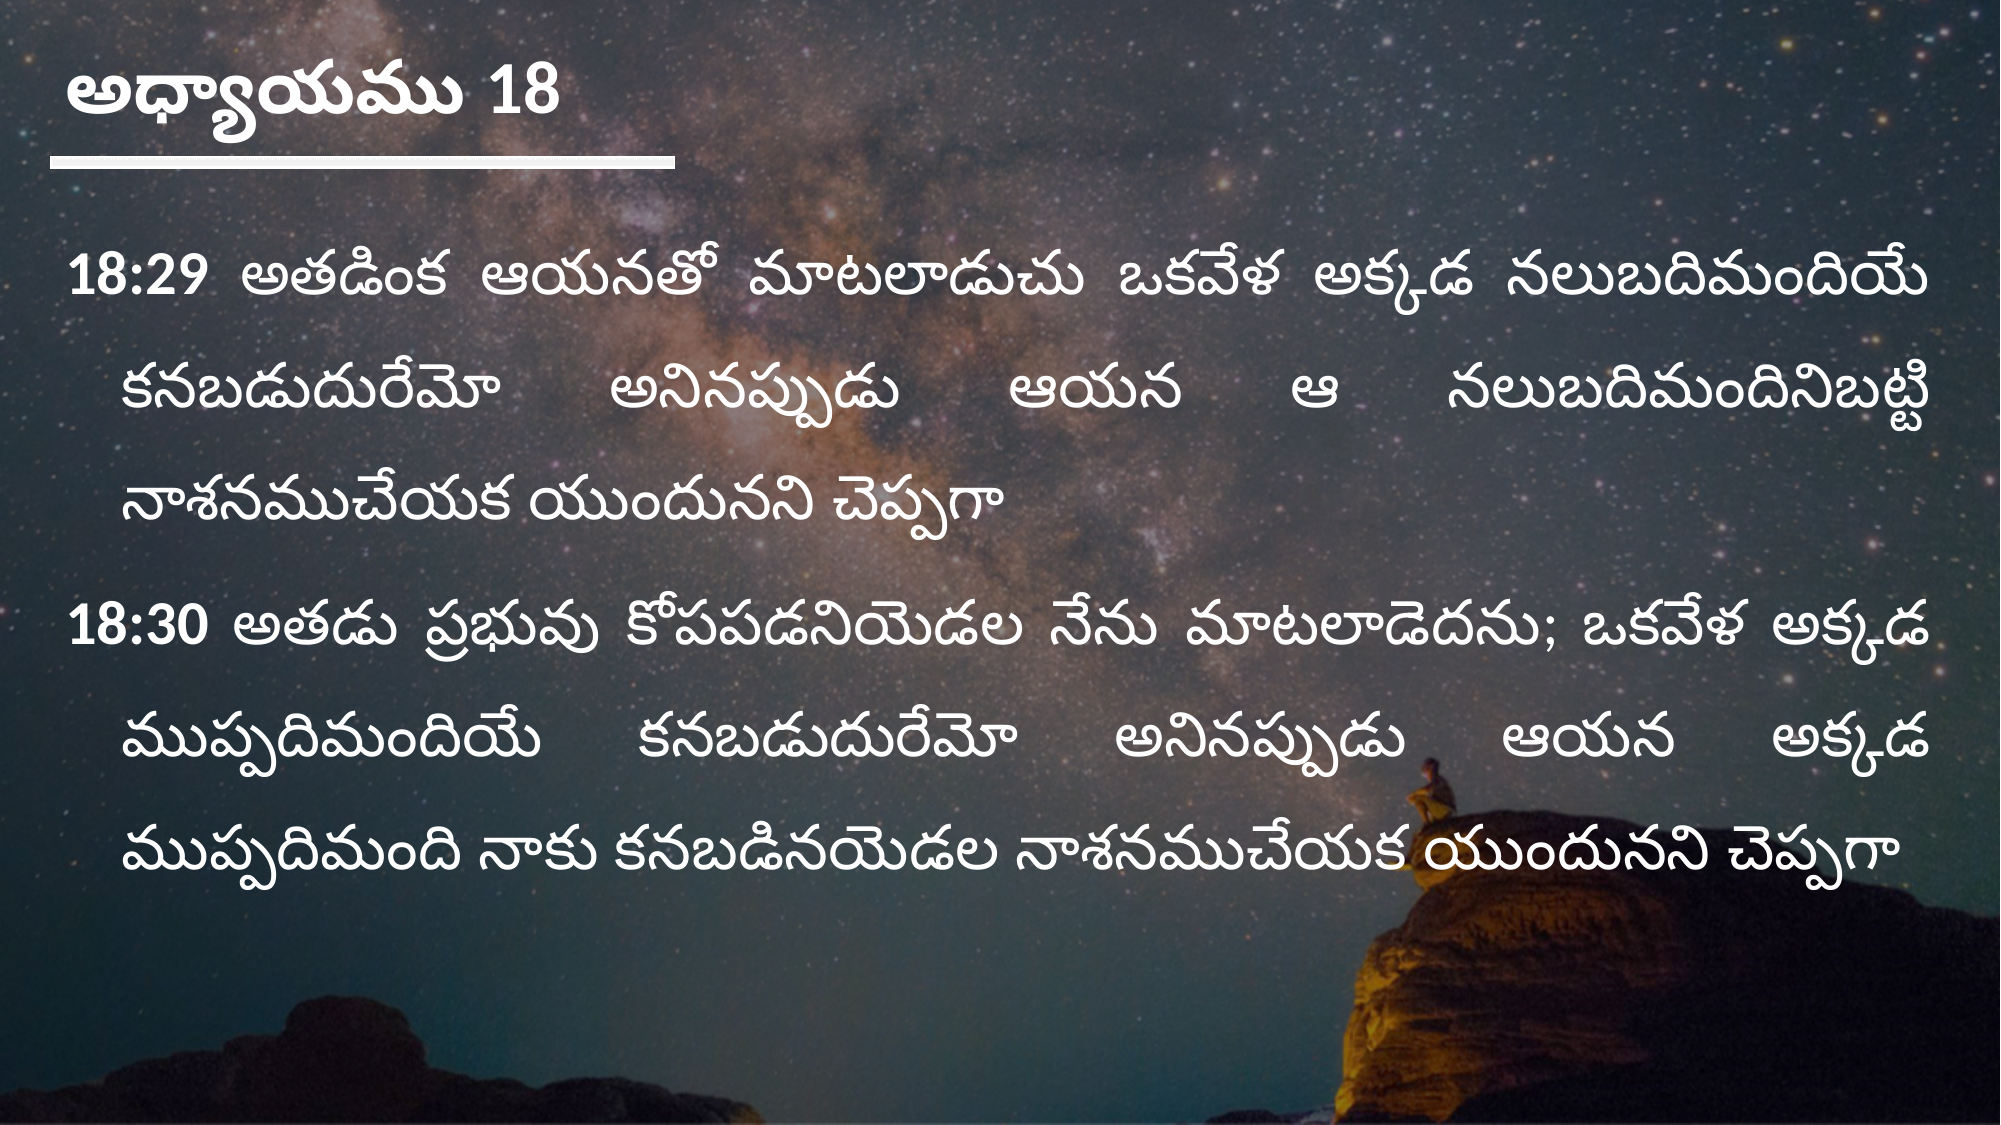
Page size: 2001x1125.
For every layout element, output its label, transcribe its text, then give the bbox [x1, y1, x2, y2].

list 18:29 అతడింక ఆయనతో మాటలాడుచు ఒకవేళ అక్కడ నలుబదిమందియే కనబడుదురేమో అనినప్పుడు ఆయన ఆ నలుబదిమందినిబట్టి నాశనముచేయక యుందునని చెప్పగా 18:30 అతడు ప్రభువు కోపపడనియెడల నేను మాటలాడెదను; ఒకవేళ అక్కడ ముప్పదిమందియే కనబడుదురేమో అనినప్పుడు ఆయన అక్కడ ముప్పదిమంది నాకు కనబడినయెడల నాశనముచేయక యుందునని చెప్పగా [50, 187, 1946, 1063]
title అధ్యాయము 18 [50, 0, 1925, 167]
picture [0, 0, 2000, 1125]
